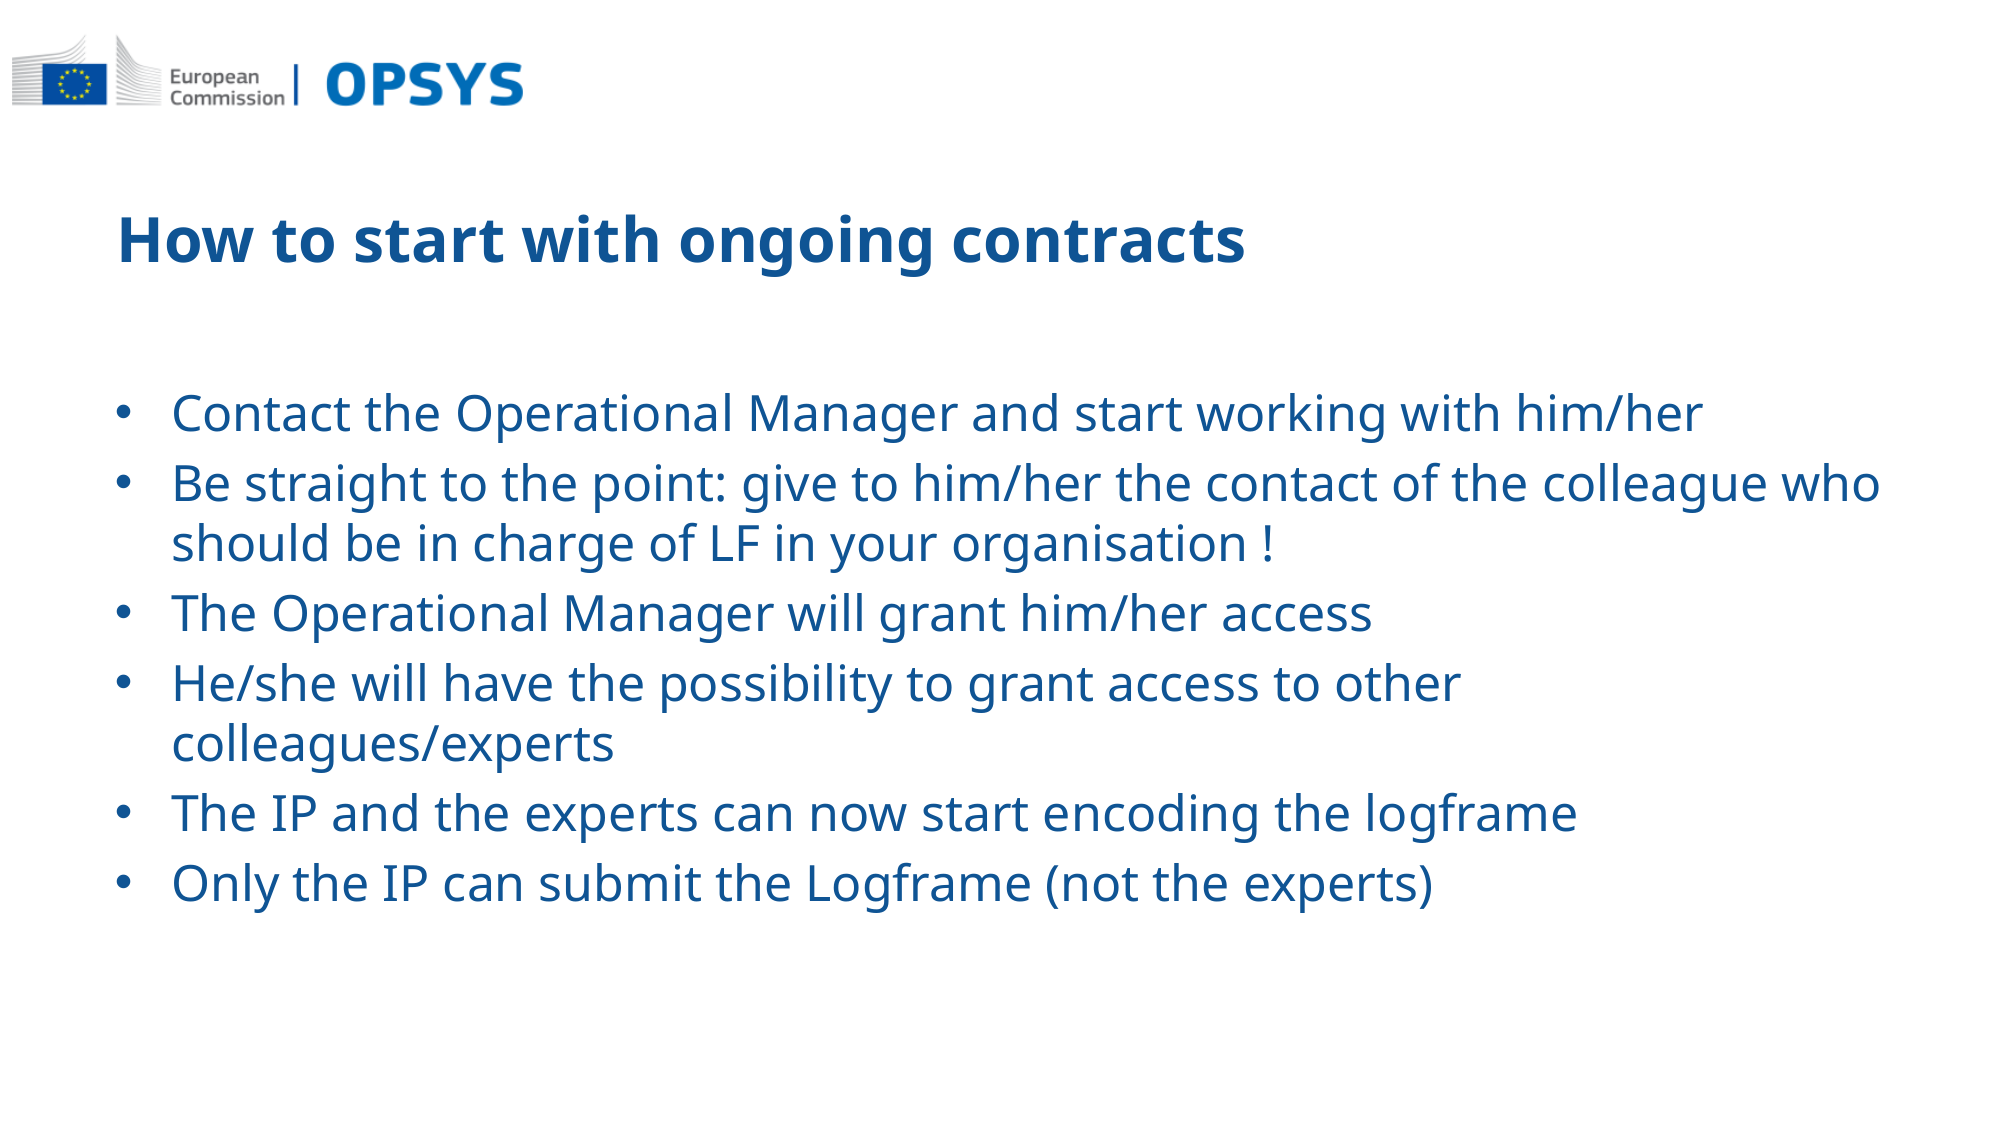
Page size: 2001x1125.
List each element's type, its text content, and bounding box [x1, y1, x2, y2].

picture [12, 0, 523, 137]
list Contact the Operational Manager and start working with him/her Be straight to the point: give to him/her the contact of the colleague who should be in charge of LF in your organisation ! The Operational Manager will grant him/her access He/she will have the possibility to grant access to other colleagues/experts The IP and the experts can now start encoding the logframe Only the IP can submit the Logframe (not the experts) [99, 373, 1901, 970]
title How to start with ongoing contracts [101, 160, 1902, 315]
